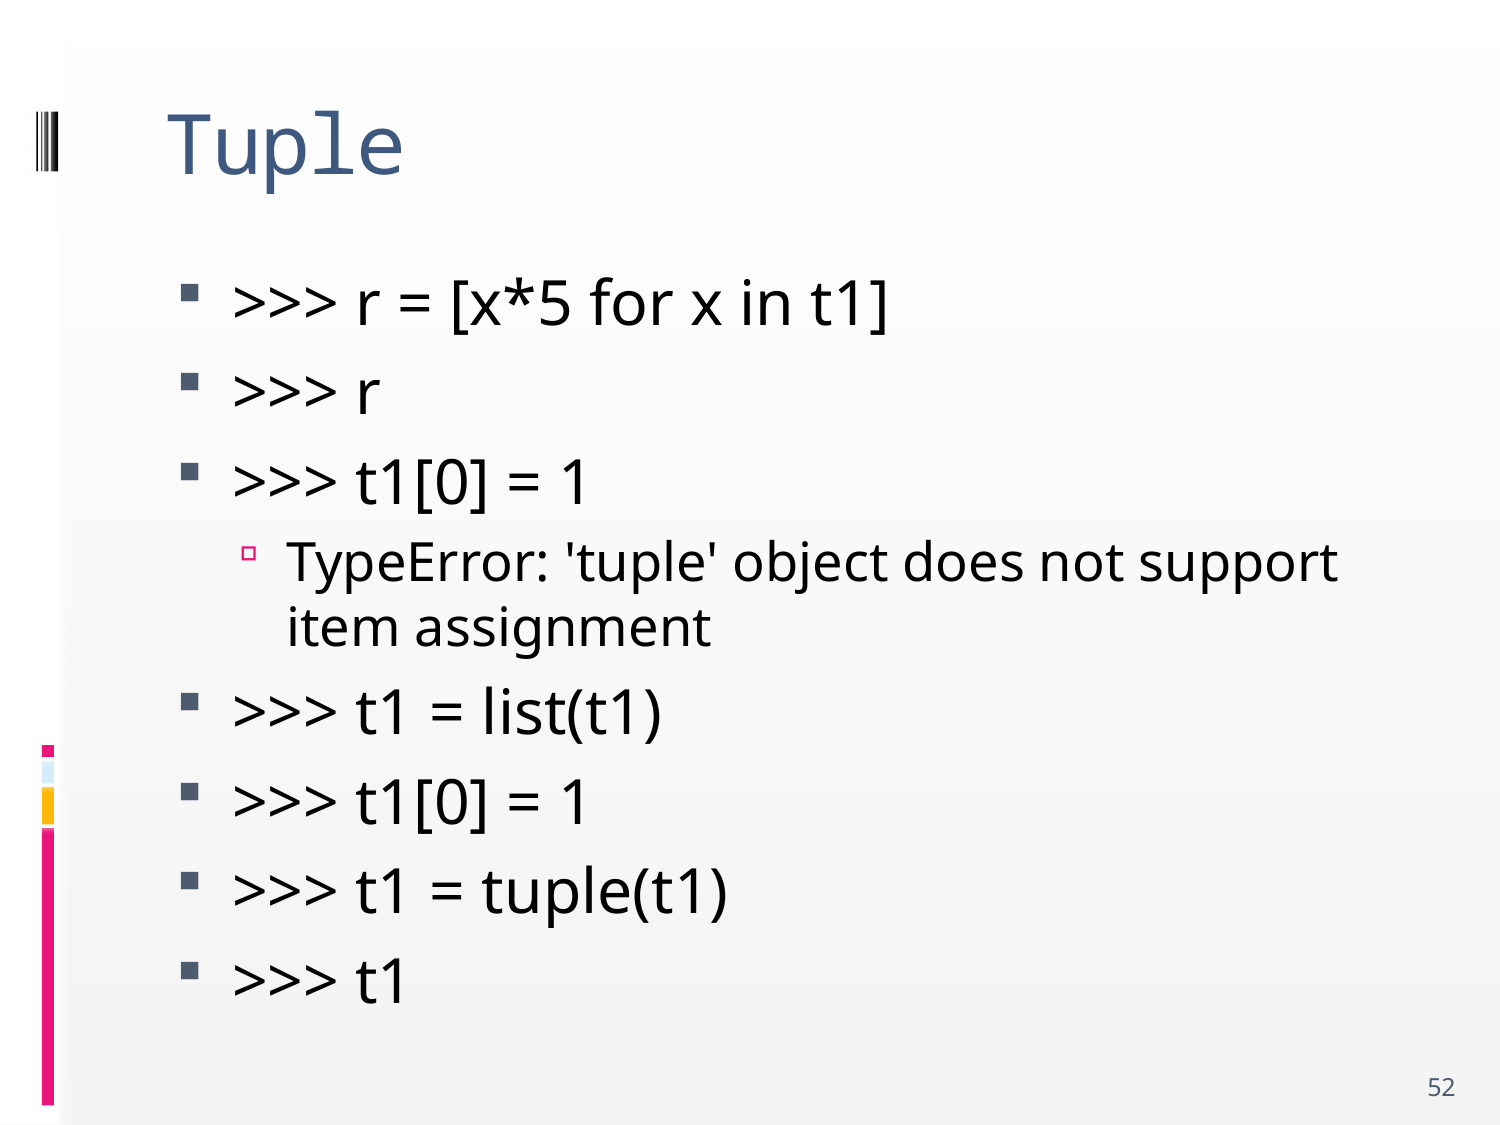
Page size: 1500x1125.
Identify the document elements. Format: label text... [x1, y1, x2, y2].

title Tuple [150, 83, 1425, 234]
list >>> r = [x*5 for x in t1] >>> r >>> t1[0] = 1 TypeError: 'tuple' object does not support item assignment >>> t1 = list(t1) >>> t1[0] = 1 >>> t1 = tuple(t1) >>> t1 [150, 255, 1425, 1090]
slide_number 52 [1412, 1052, 1488, 1113]
